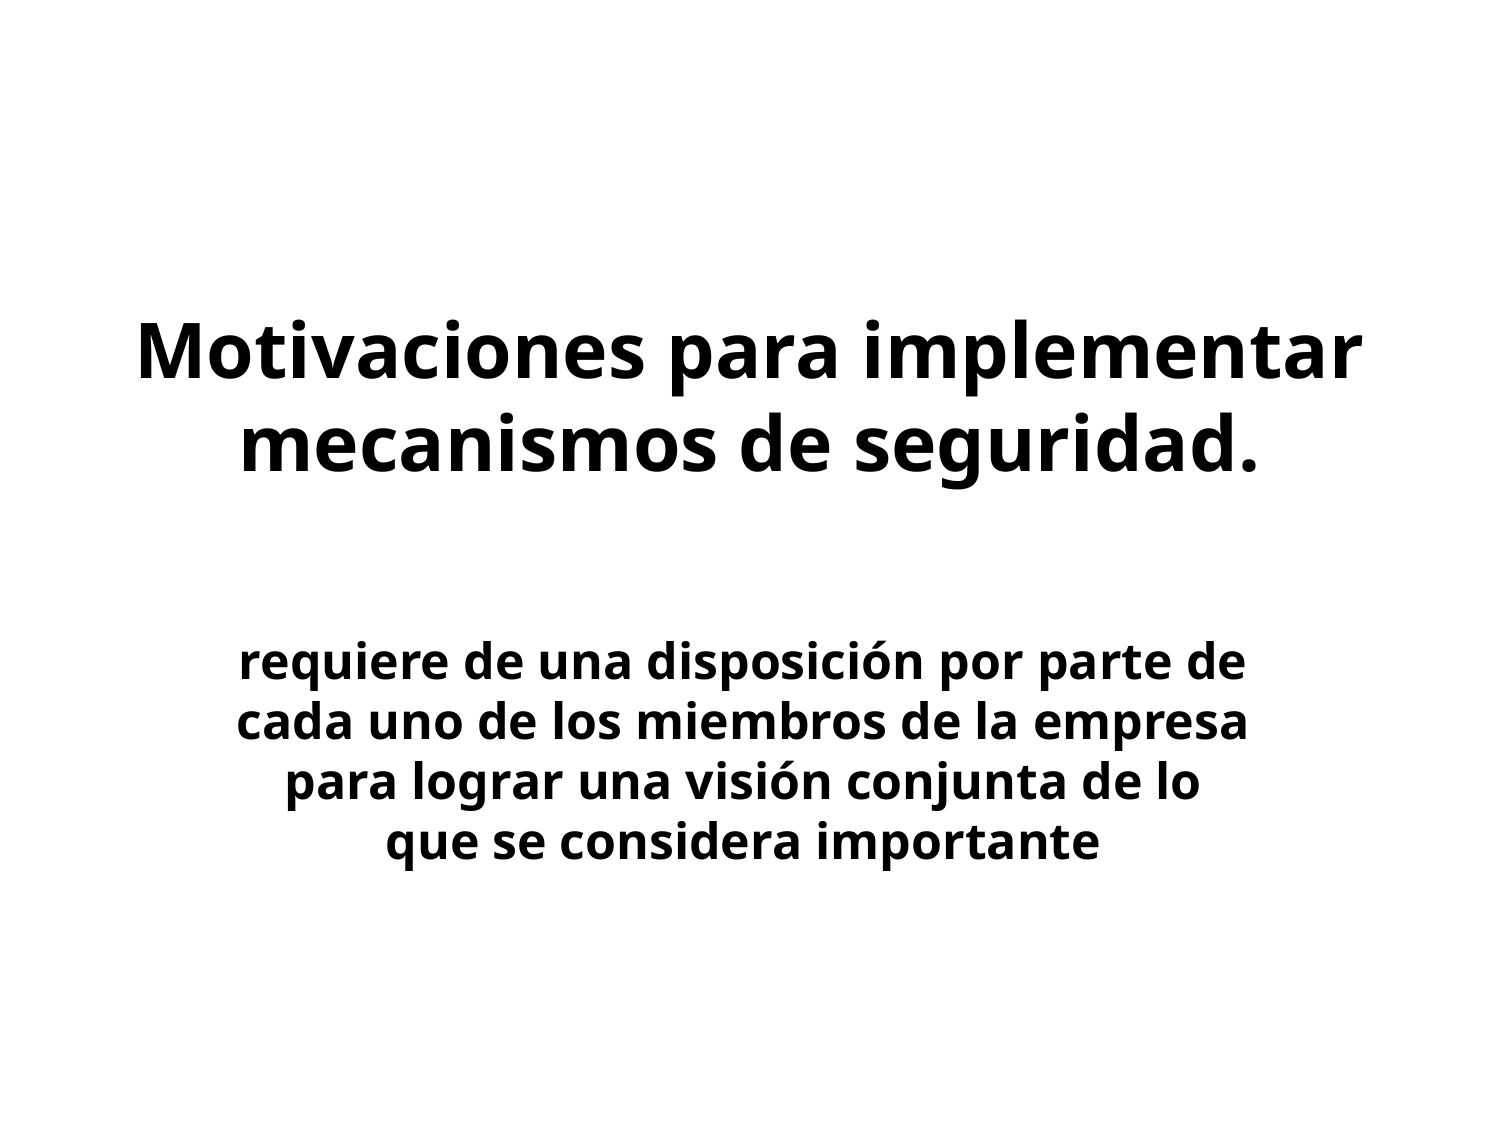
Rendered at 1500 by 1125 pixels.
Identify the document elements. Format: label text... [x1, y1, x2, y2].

subtitle requiere de una disposición por parte de cada uno de los miembros de la empresa para lograr una visión conjunta de lo que se considera importante [218, 621, 1269, 909]
title Motivaciones para implementar mecanismos de seguridad. [112, 290, 1388, 591]
